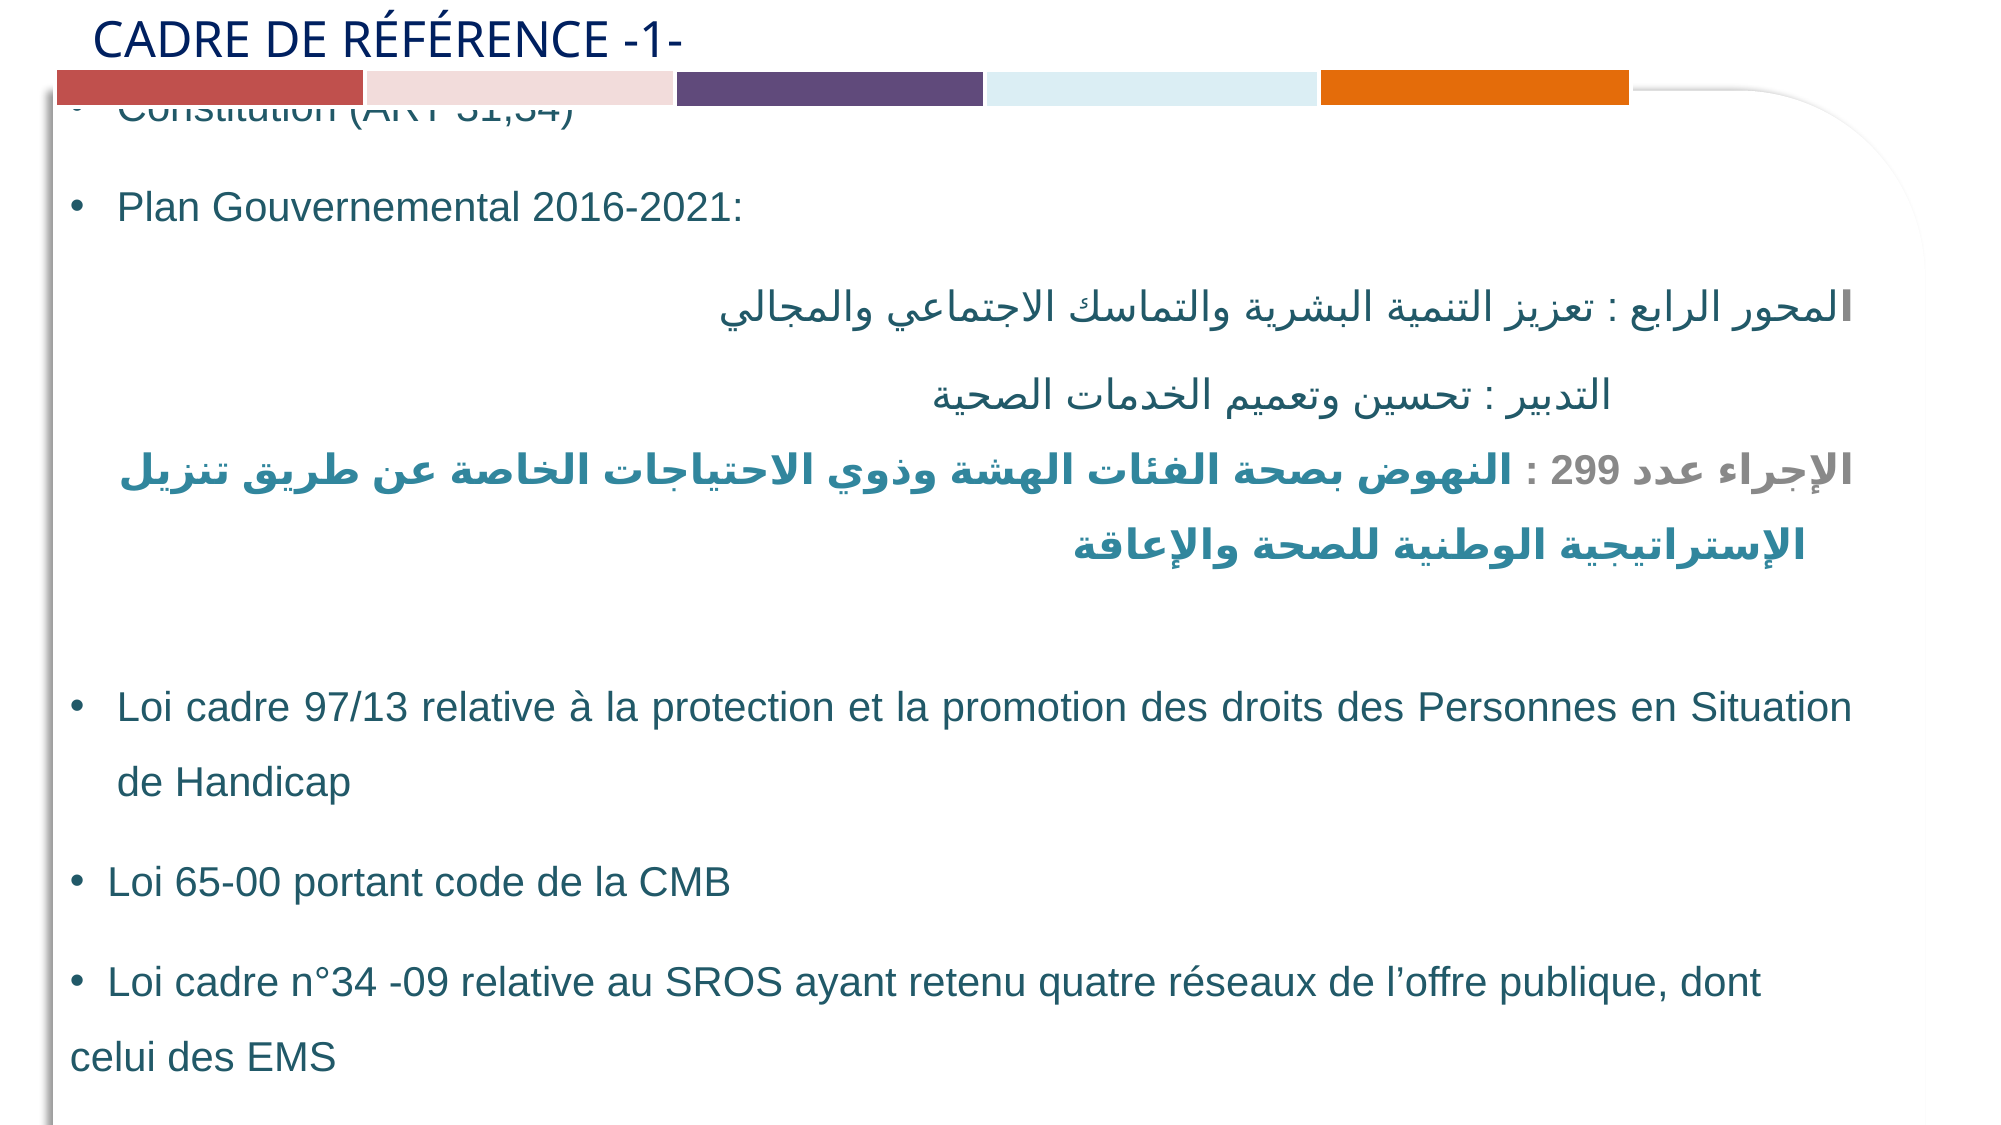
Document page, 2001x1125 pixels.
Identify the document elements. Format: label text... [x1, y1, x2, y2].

text_box Constitution (ART 31,34) Plan Gouvernemental 2016-2021: المحور الرابع : تعزيز التنمية البشرية والتماسك الاجتماعي والمجالي التدبير : تحسين وتعميم الخدمات الصحية الإجراء عدد 299 : النهوض بصحة الفئات الهشة وذوي الاحتياجات الخاصة عن طريق تنزيل الإستراتيجية الوطنية للصحة والإعاقة Loi cadre 97/13 relative à la protection et la promotion des droits des Personnes en Situation de Handicap Loi 65-00 portant code de la CMB Loi cadre n°34 -09 relative au SROS ayant retenu quatre réseaux de l’offre publique, dont celui des EMS Code Pénal Marocain [53, 90, 1925, 1125]
text_box CADRE DE RÉFÉRENCE -1- [78, 0, 884, 67]
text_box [55, 67, 1632, 109]
